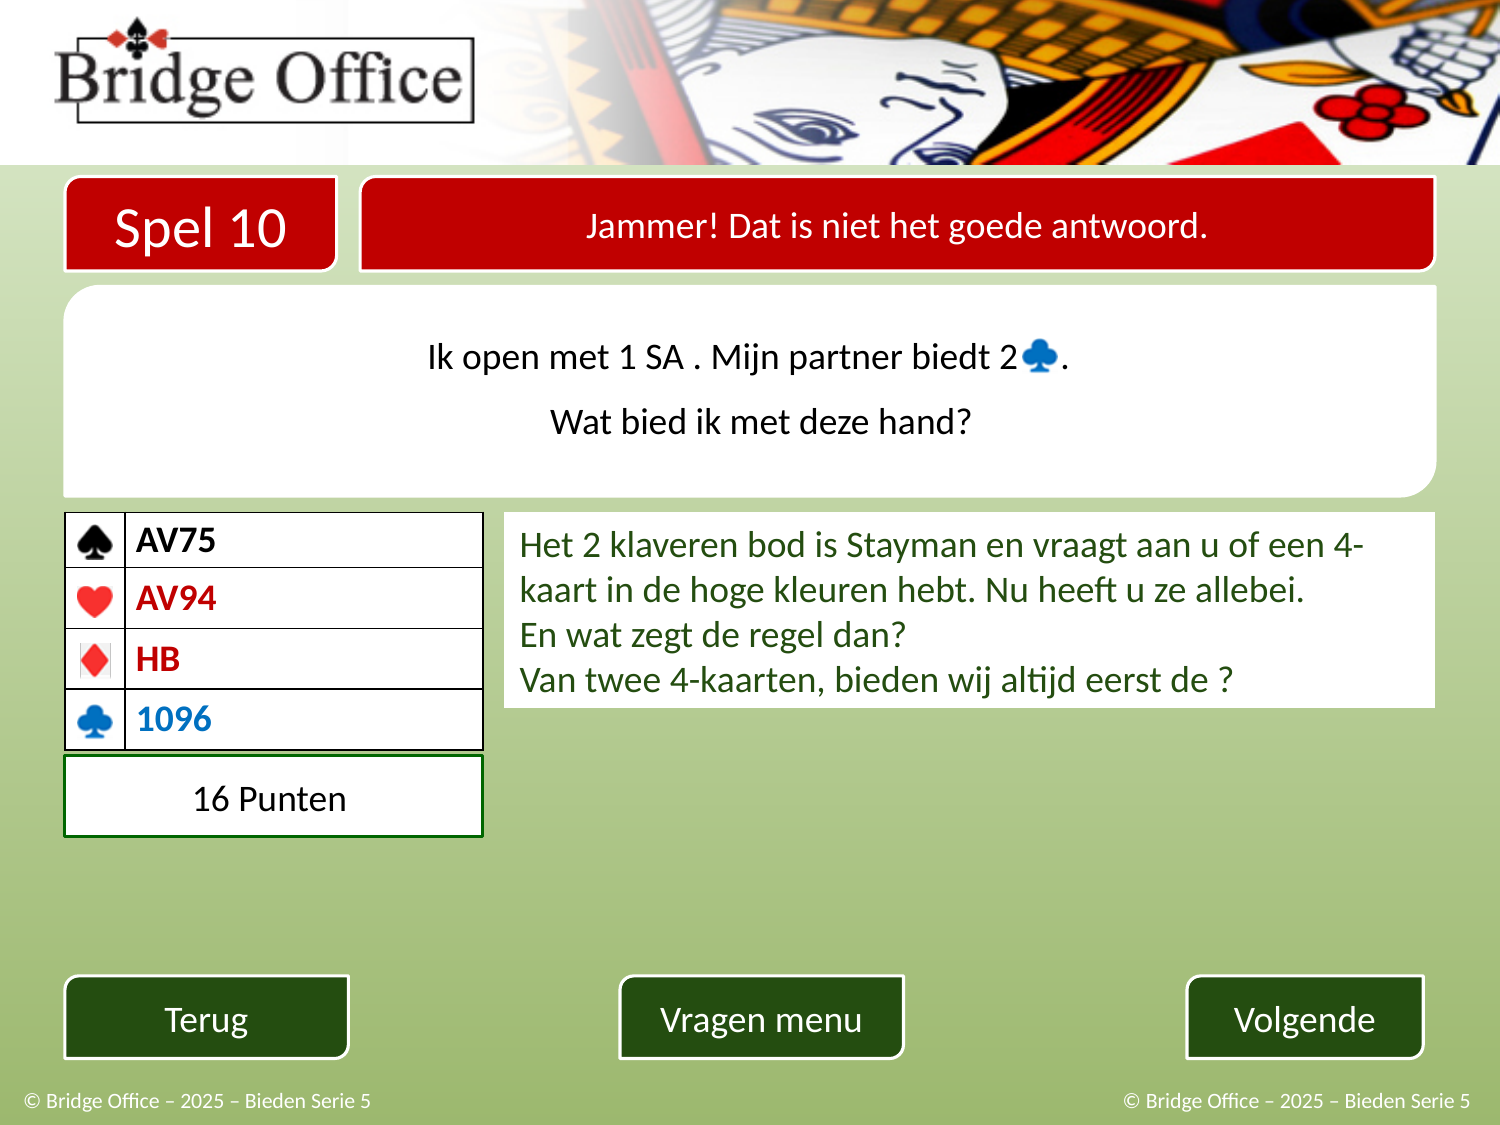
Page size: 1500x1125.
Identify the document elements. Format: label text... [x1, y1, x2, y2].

text_box Het 2 klaveren bod is Stayman en vraagt aan u of een 4-kaart in de hoge kleuren hebt. Nu heeft u ze allebei. En wat zegt de regel dan? Van twee 4-kaarten, bieden wij altijd eerst de ? [504, 512, 1435, 708]
table_cell AV94 [126, 568, 482, 628]
text_box Wat bied ik met deze hand? [528, 389, 995, 450]
picture [77, 585, 114, 618]
text_box Volgende [1185, 974, 1425, 1061]
text_box Terug [63, 974, 350, 1061]
text_box 16 Punten [63, 754, 484, 838]
text_box Ik open met 1 SA . Mijn partner biedt 2 . [394, 324, 1104, 385]
text_box Spel 10 [63, 179, 339, 273]
table_cell HB [126, 629, 482, 688]
picture [77, 703, 114, 740]
text_box Jammer! Dat is niet het goede antwoord. [358, 179, 1437, 273]
picture [1022, 338, 1059, 374]
text_box © Bridge Office – 2025 – Bieden Serie 5 [8, 1079, 393, 1121]
table_cell [66, 629, 124, 688]
table_header AV75 [126, 513, 482, 567]
table_cell 1096 [126, 690, 482, 749]
picture [77, 643, 114, 679]
text_box © Bridge Office – 2025 – Bieden Serie 5 [1107, 1079, 1500, 1121]
table_cell [66, 690, 124, 749]
text_box [63, 284, 1437, 498]
picture [77, 524, 114, 561]
table_cell [66, 568, 124, 628]
table_header [66, 513, 124, 567]
text_box Vragen menu [618, 974, 906, 1061]
picture [0, 0, 1500, 166]
